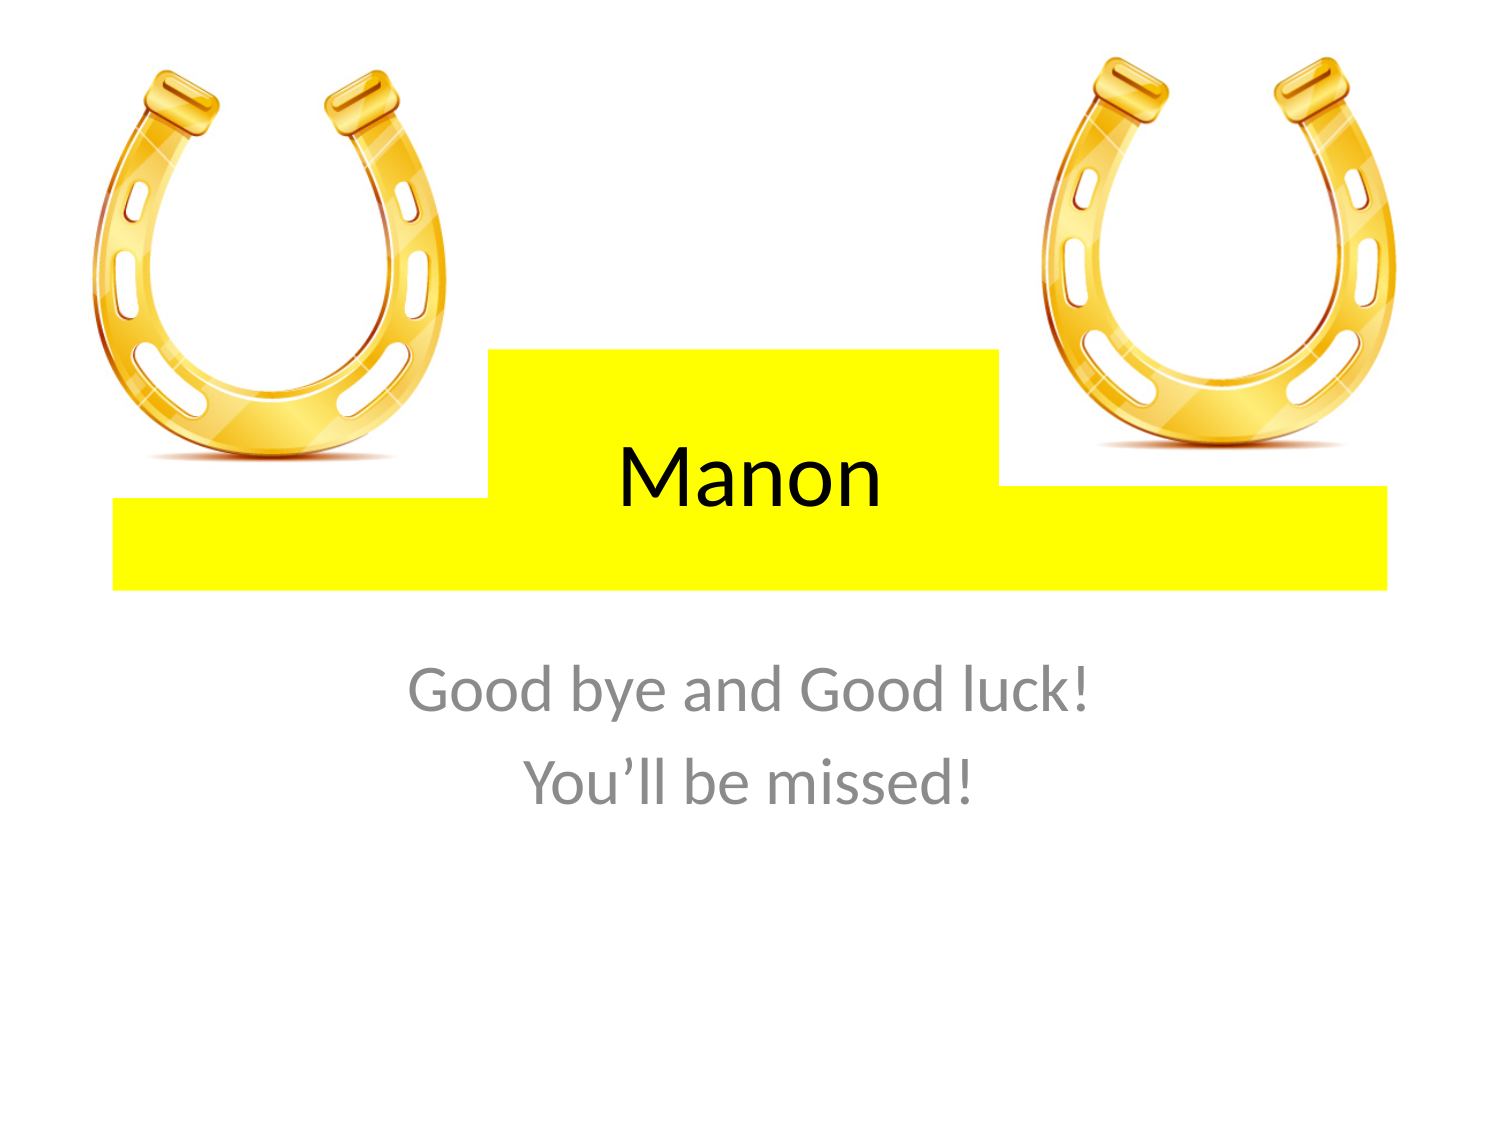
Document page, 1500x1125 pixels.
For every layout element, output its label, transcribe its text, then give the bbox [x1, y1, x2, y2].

picture [49, 37, 488, 499]
subtitle Good bye and Good luck! You’ll be missed! [225, 637, 1275, 925]
picture [999, 24, 1439, 486]
title Manon [112, 349, 1388, 591]
